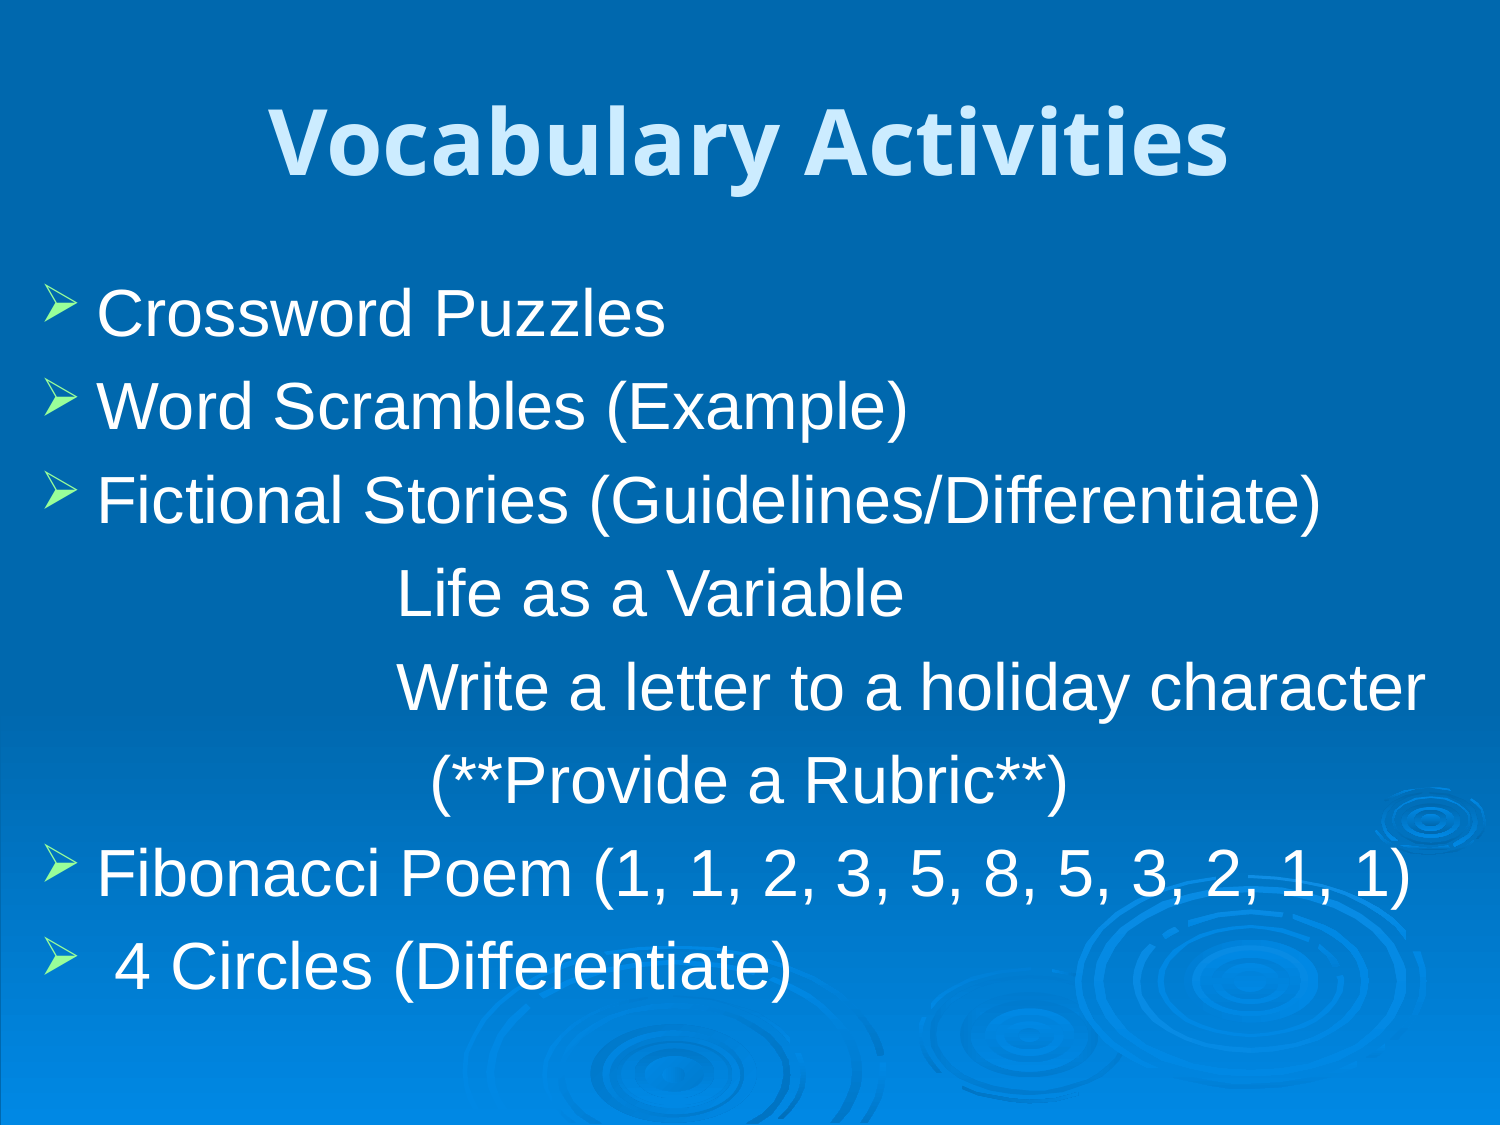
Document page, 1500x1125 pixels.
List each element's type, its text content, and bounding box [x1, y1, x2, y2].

title Vocabulary Activities [74, 45, 1426, 233]
list Crossword Puzzles Word Scrambles (Example) Fictional Stories (Guidelines/Differentiate) Life as a Variable Write a letter to a holiday character (**Provide a Rubric**) Fibonacci Poem (1, 1, 2, 3, 5, 8, 5, 3, 2, 1, 1) 4 Circles (Differentiate) [24, 262, 1476, 1006]
